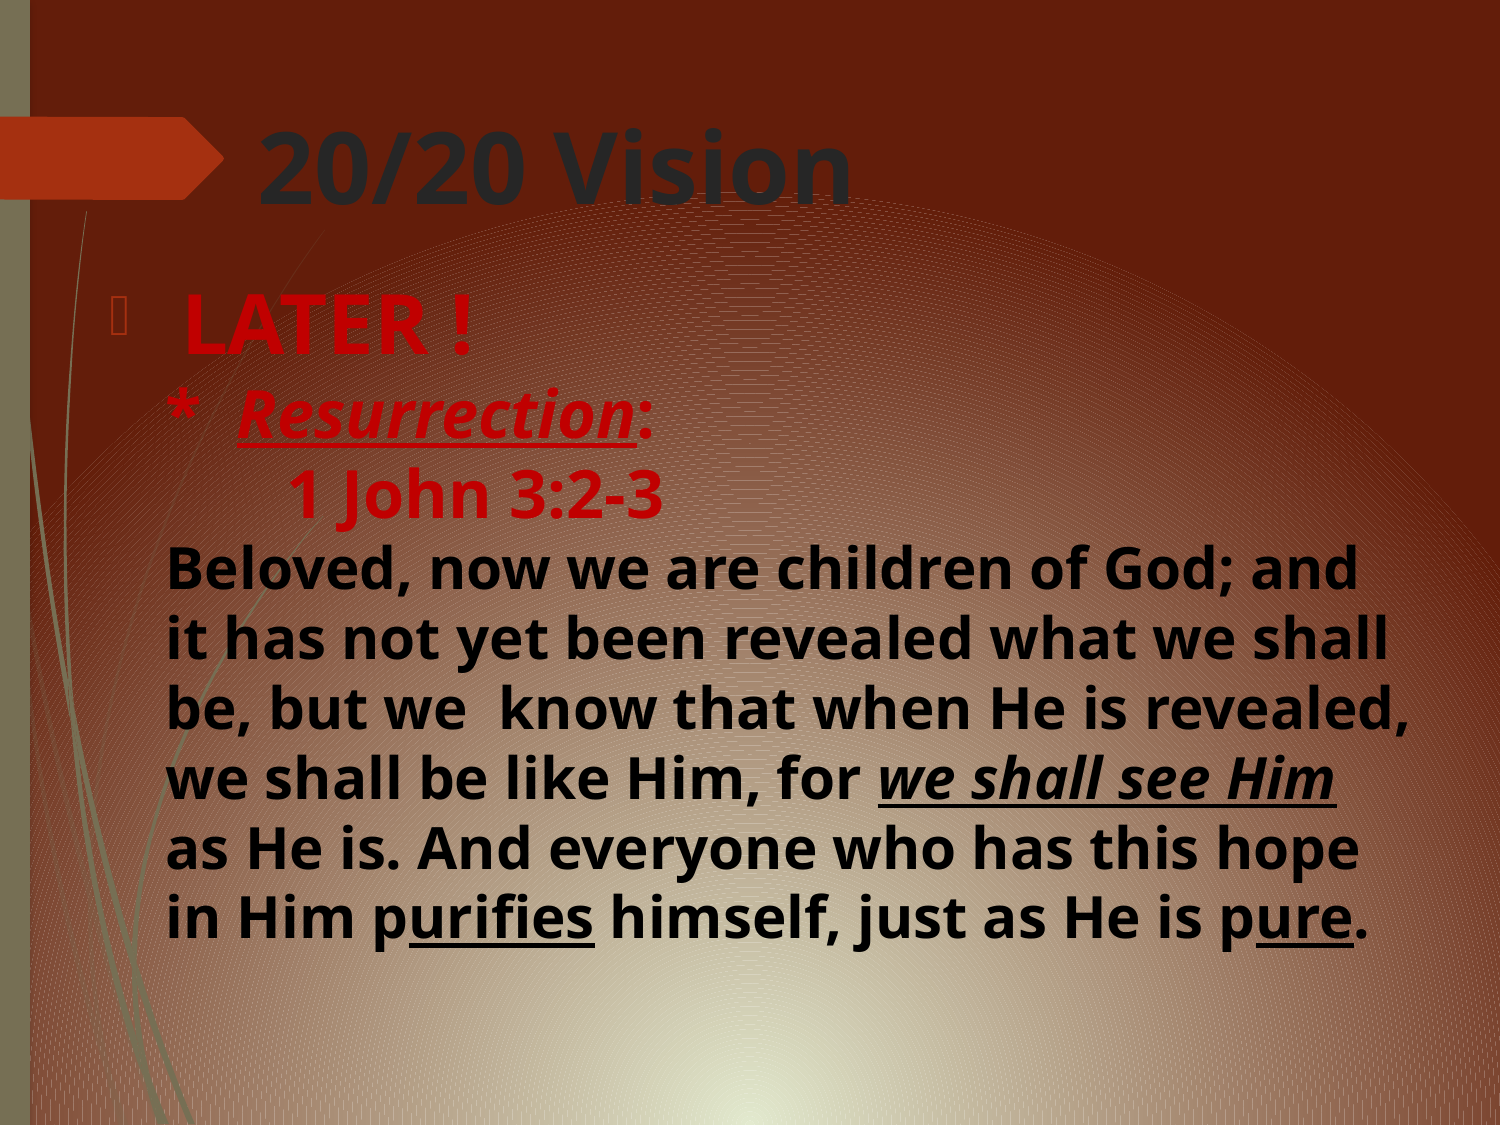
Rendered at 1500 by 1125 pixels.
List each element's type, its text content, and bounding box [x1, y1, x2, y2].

list LATER ! * Resurrection: 1 John 3:2-3 Beloved, now we are children of God; and it has not yet been revealed what we shall be, but we know that when He is revealed, we shall be like Him, for we shall see Him as He is. And everyone who has this hope in Him purifies himself, just as He is pure. [94, 263, 1427, 1125]
title 20/20 Vision [242, 96, 1324, 263]
